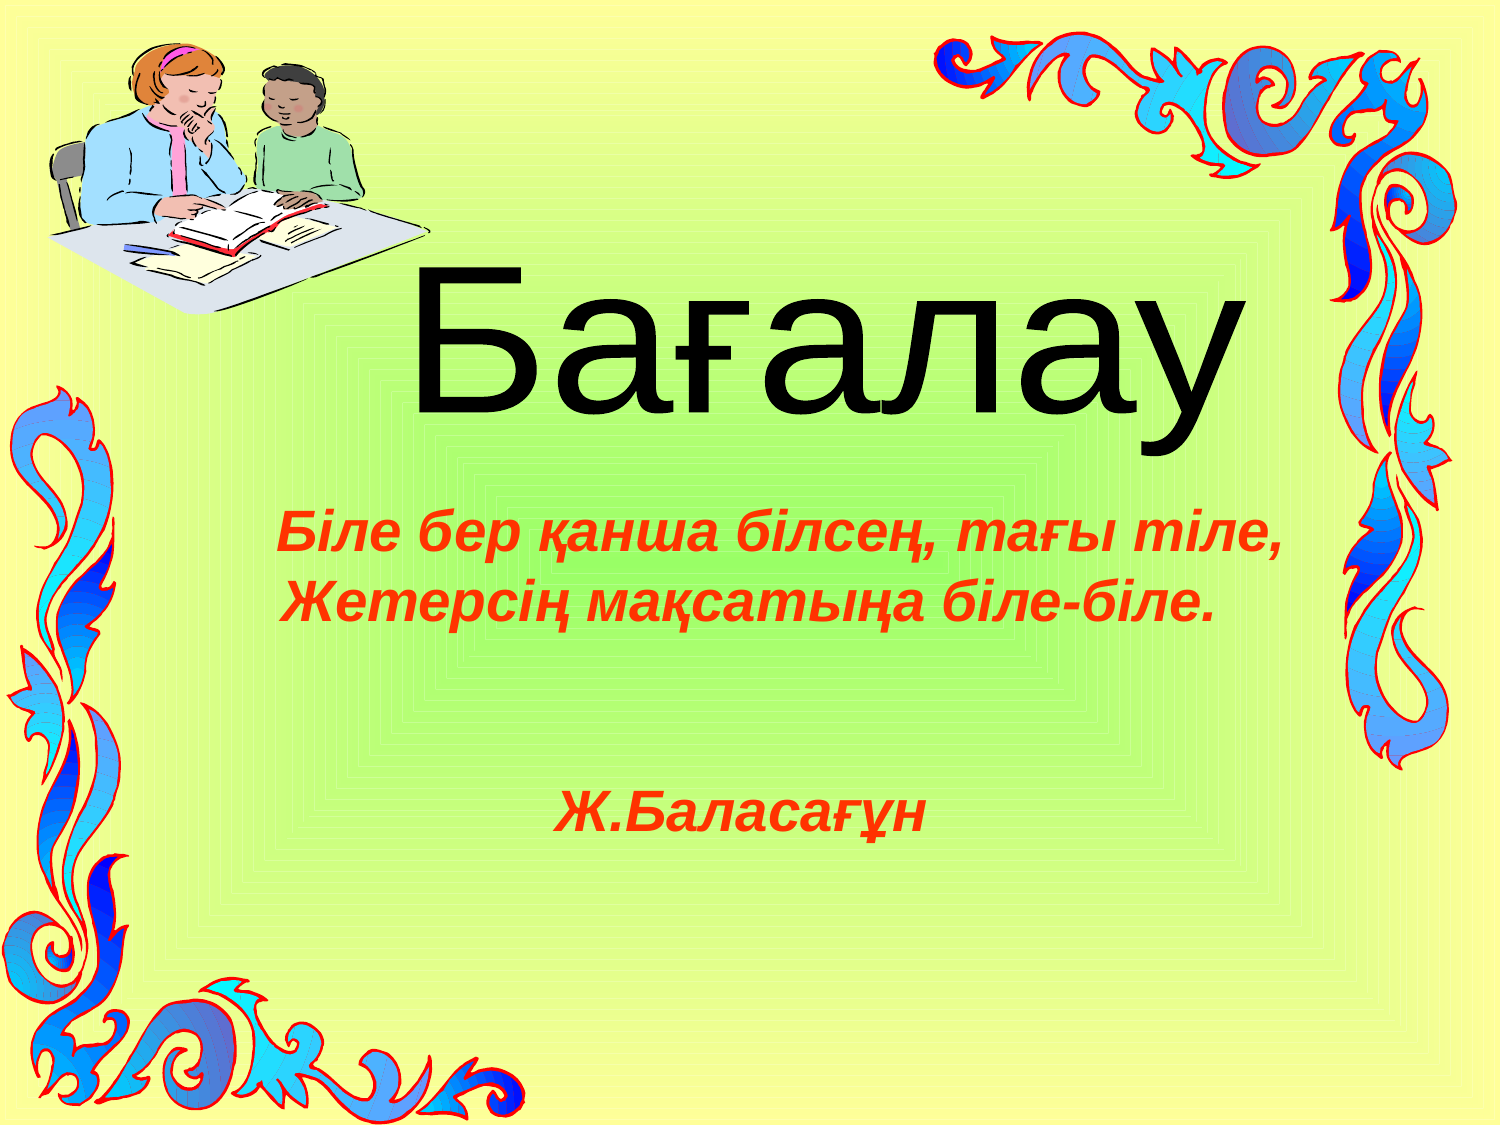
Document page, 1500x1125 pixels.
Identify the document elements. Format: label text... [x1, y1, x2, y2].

picture [0, 385, 526, 1125]
picture [47, 42, 432, 315]
text_box Біле бер қанша білсең, тағы тіле, Жетерсің мақсатыңа біле-біле. Ж.Баласағұн [530, 486, 1307, 851]
picture [933, 30, 1460, 771]
